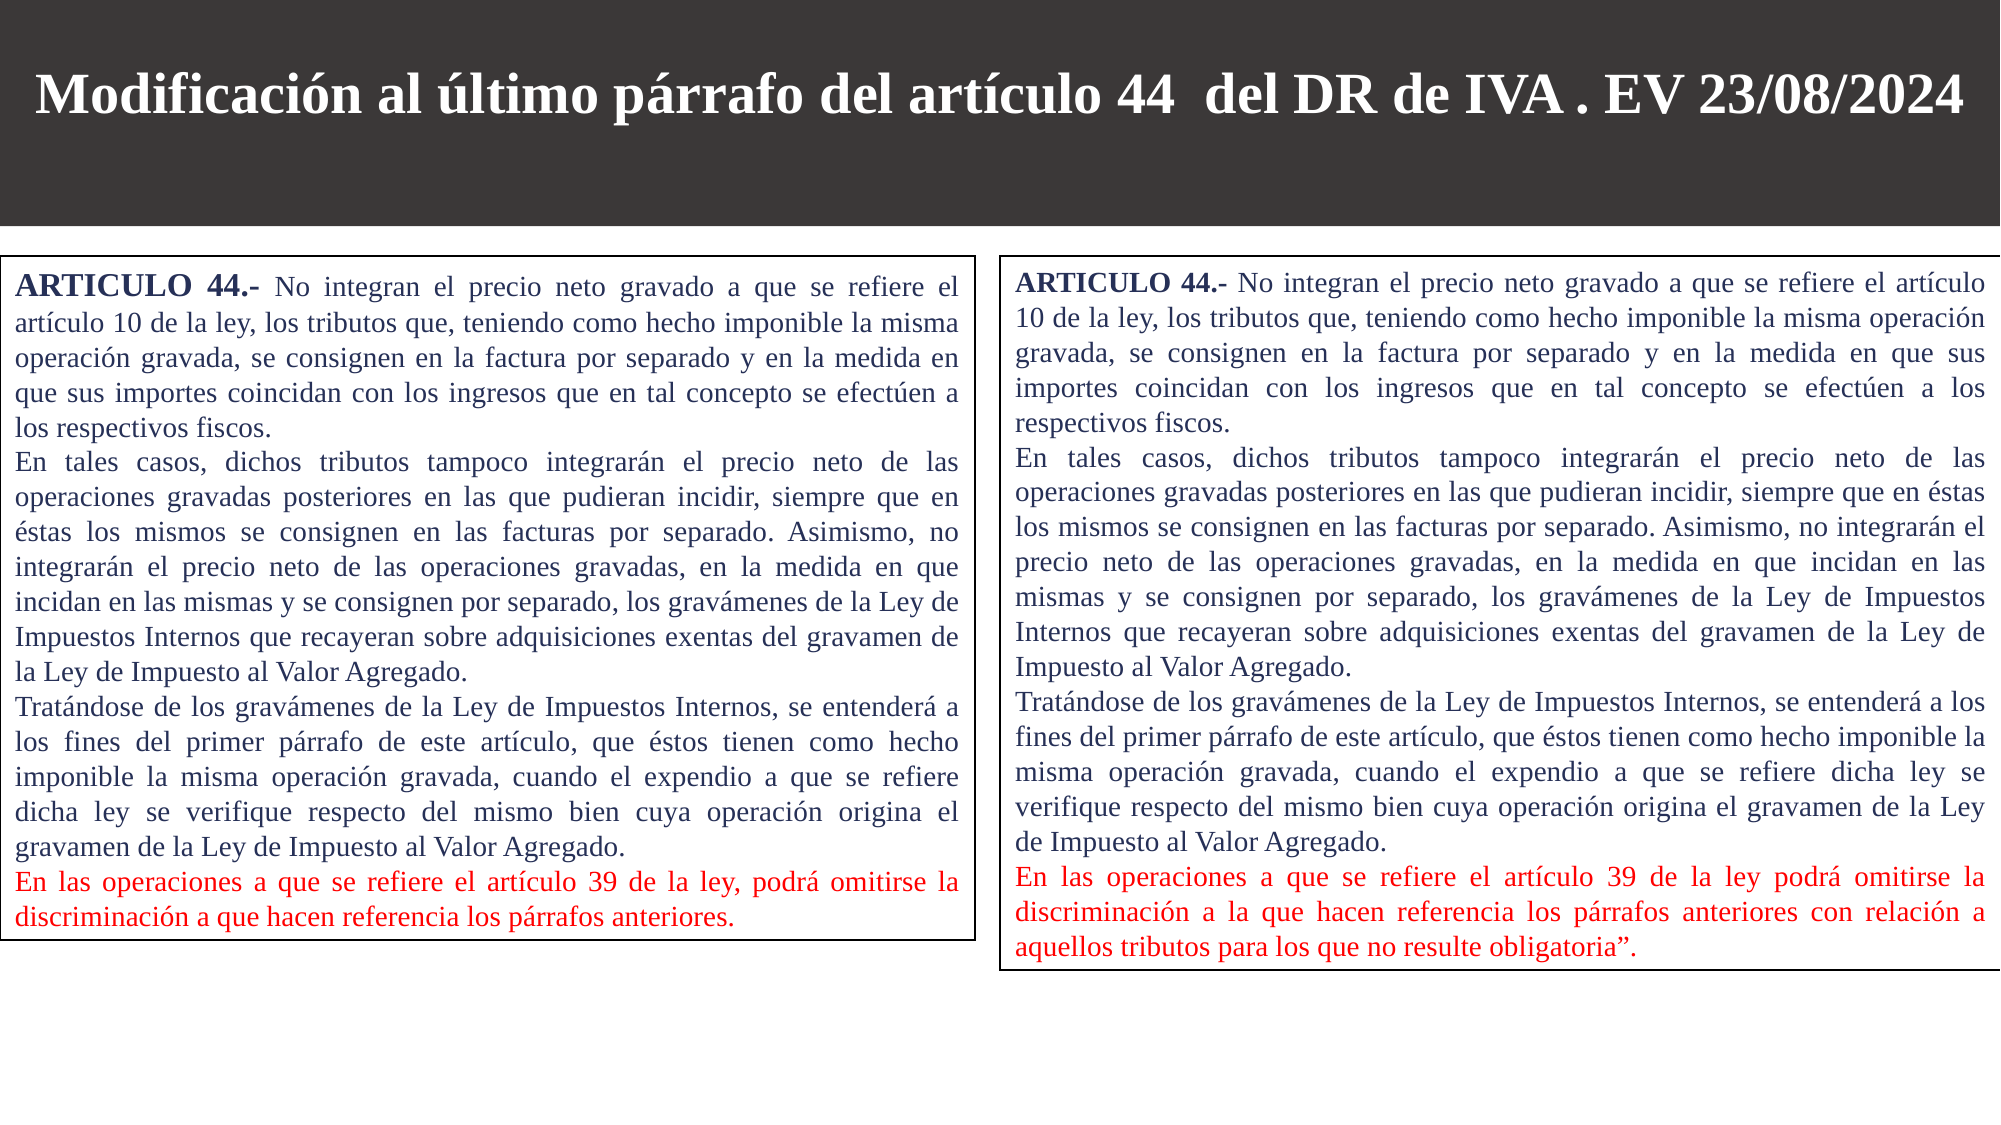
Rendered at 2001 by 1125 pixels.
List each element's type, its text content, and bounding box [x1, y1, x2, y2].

text_box Modificación al último párrafo del artículo 44 del DR de IVA . EV 23/08/2024 [0, 0, 2000, 227]
text_box ARTICULO 44.- No integran el precio neto gravado a que se refiere el artículo 10 de la ley, los tributos que, teniendo como hecho imponible la misma operación gravada, se consignen en la factura por separado y en la medida en que sus importes coincidan con los ingresos que en tal concepto se efectúen a los respectivos fiscos. En tales casos, dichos tributos tampoco integrarán el precio neto de las operaciones gravadas posteriores en las que pudieran incidir, siempre que en éstas los mismos se consignen en las facturas por separado. Asimismo, no integrarán el precio neto de las operaciones gravadas, en la medida en que incidan en las mismas y se consignen por separado, los gravámenes de la Ley de Impuestos Internos que recayeran sobre adquisiciones exentas del gravamen de la Ley de Impuesto al Valor Agregado. Tratándose de los gravámenes de la Ley de Impuestos Internos, se entenderá a los fines del primer párrafo de este artículo, que éstos tienen como hecho imponible la misma operación gravada, cuando el expendio a que se refiere dicha ley se verifique respecto del mismo bien cuya operación origina el gravamen de la Ley de Impuesto al Valor Agregado. En las operaciones a que se refiere el artículo 39 de la ley, podrá omitirse la discriminación a que hacen referencia los párrafos anteriores. [0, 255, 976, 941]
text_box ARTICULO 44.- No integran el precio neto gravado a que se refiere el artículo 10 de la ley, los tributos que, teniendo como hecho imponible la misma operación gravada, se consignen en la factura por separado y en la medida en que sus importes coincidan con los ingresos que en tal concepto se efectúen a los respectivos fiscos. En tales casos, dichos tributos tampoco integrarán el precio neto de las operaciones gravadas posteriores en las que pudieran incidir, siempre que en éstas los mismos se consignen en las facturas por separado. Asimismo, no integrarán el precio neto de las operaciones gravadas, en la medida en que incidan en las mismas y se consignen por separado, los gravámenes de la Ley de Impuestos Internos que recayeran sobre adquisiciones exentas del gravamen de la Ley de Impuesto al Valor Agregado. Tratándose de los gravámenes de la Ley de Impuestos Internos, se entenderá a los fines del primer párrafo de este artículo, que éstos tienen como hecho imponible la misma operación gravada, cuando el expendio a que se refiere dicha ley se verifique respecto del mismo bien cuya operación origina el gravamen de la Ley de Impuesto al Valor Agregado. En las operaciones a que se refiere el artículo 39 de la ley podrá omitirse la discriminación a la que hacen referencia los párrafos anteriores con relación a aquellos tributos para los que no resulte obligatoria”. [999, 255, 2000, 971]
